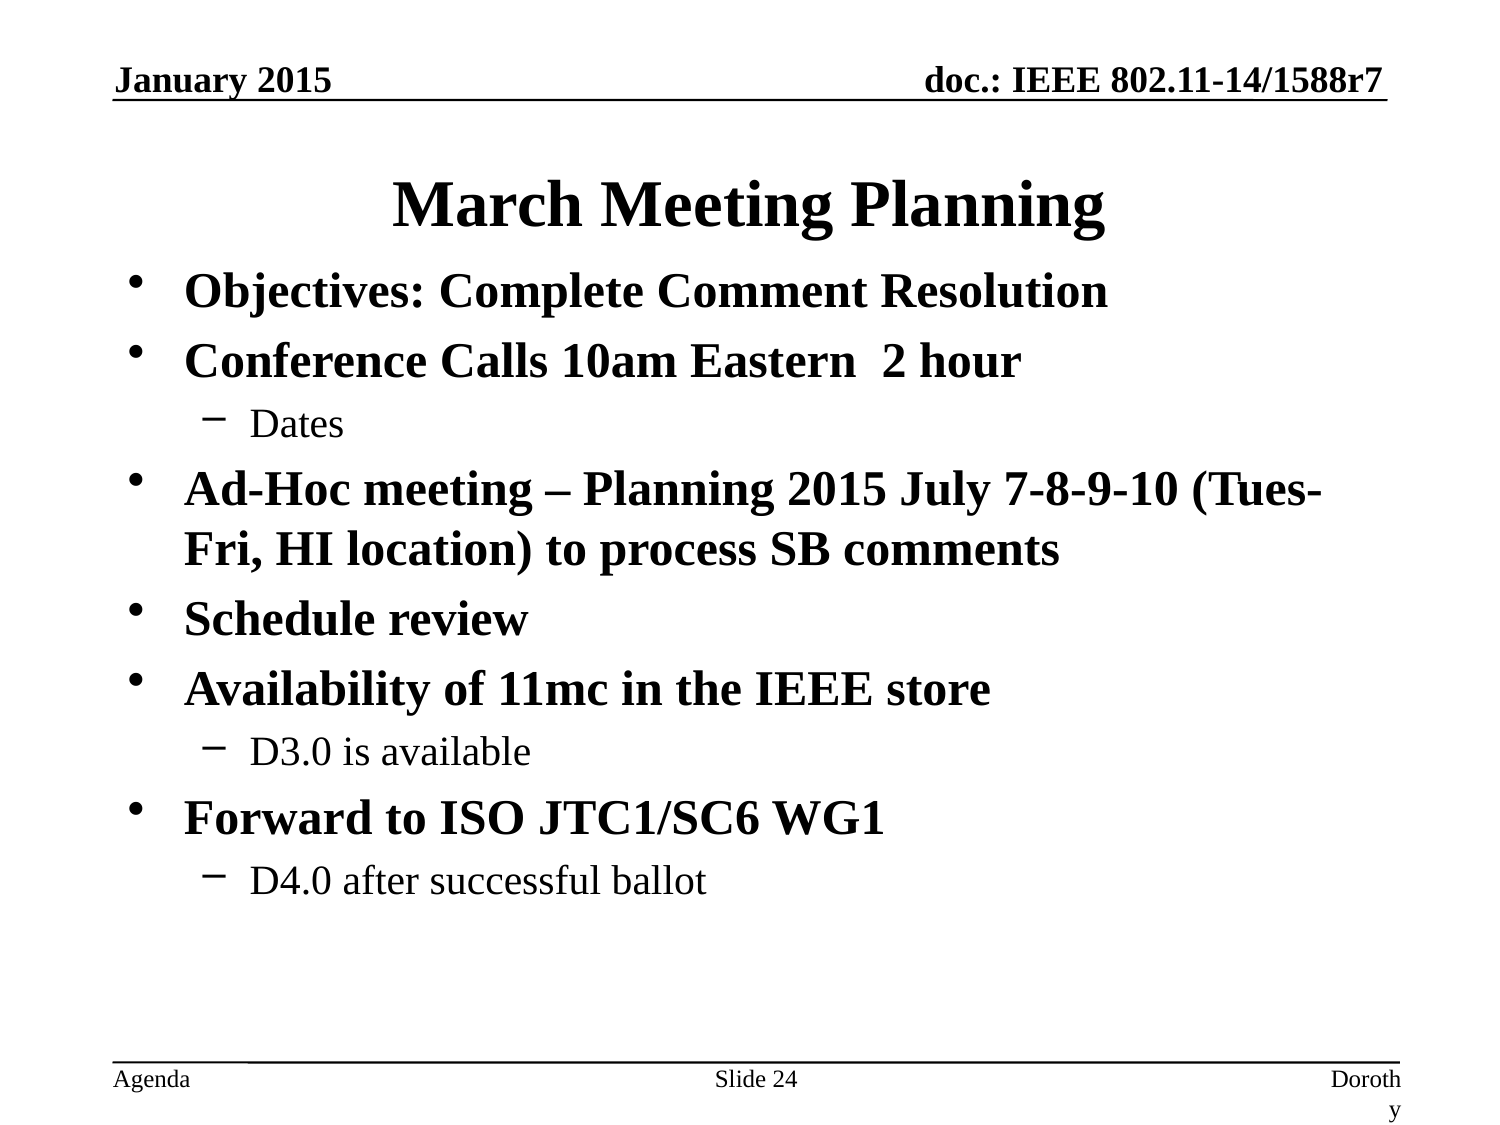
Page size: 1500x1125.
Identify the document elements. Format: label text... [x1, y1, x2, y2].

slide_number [114, 54, 425, 100]
slide_number Slide 24 [712, 1063, 800, 1093]
footer Dorothy Stanley, Aruba Networks [1325, 1062, 1402, 1093]
title March Meeting Planning [112, 112, 1388, 249]
list Objectives: Complete Comment Resolution Conference Calls 10am Eastern 2 hour Dates Ad-Hoc meeting – Planning 2015 July 7-8-9-10 (Tues-Fri, HI location) to process SB comments Schedule review Availability of 11mc in the IEEE store D3.0 is available Forward to ISO JTC1/SC6 WG1 D4.0 after successful ballot [112, 249, 1388, 1063]
